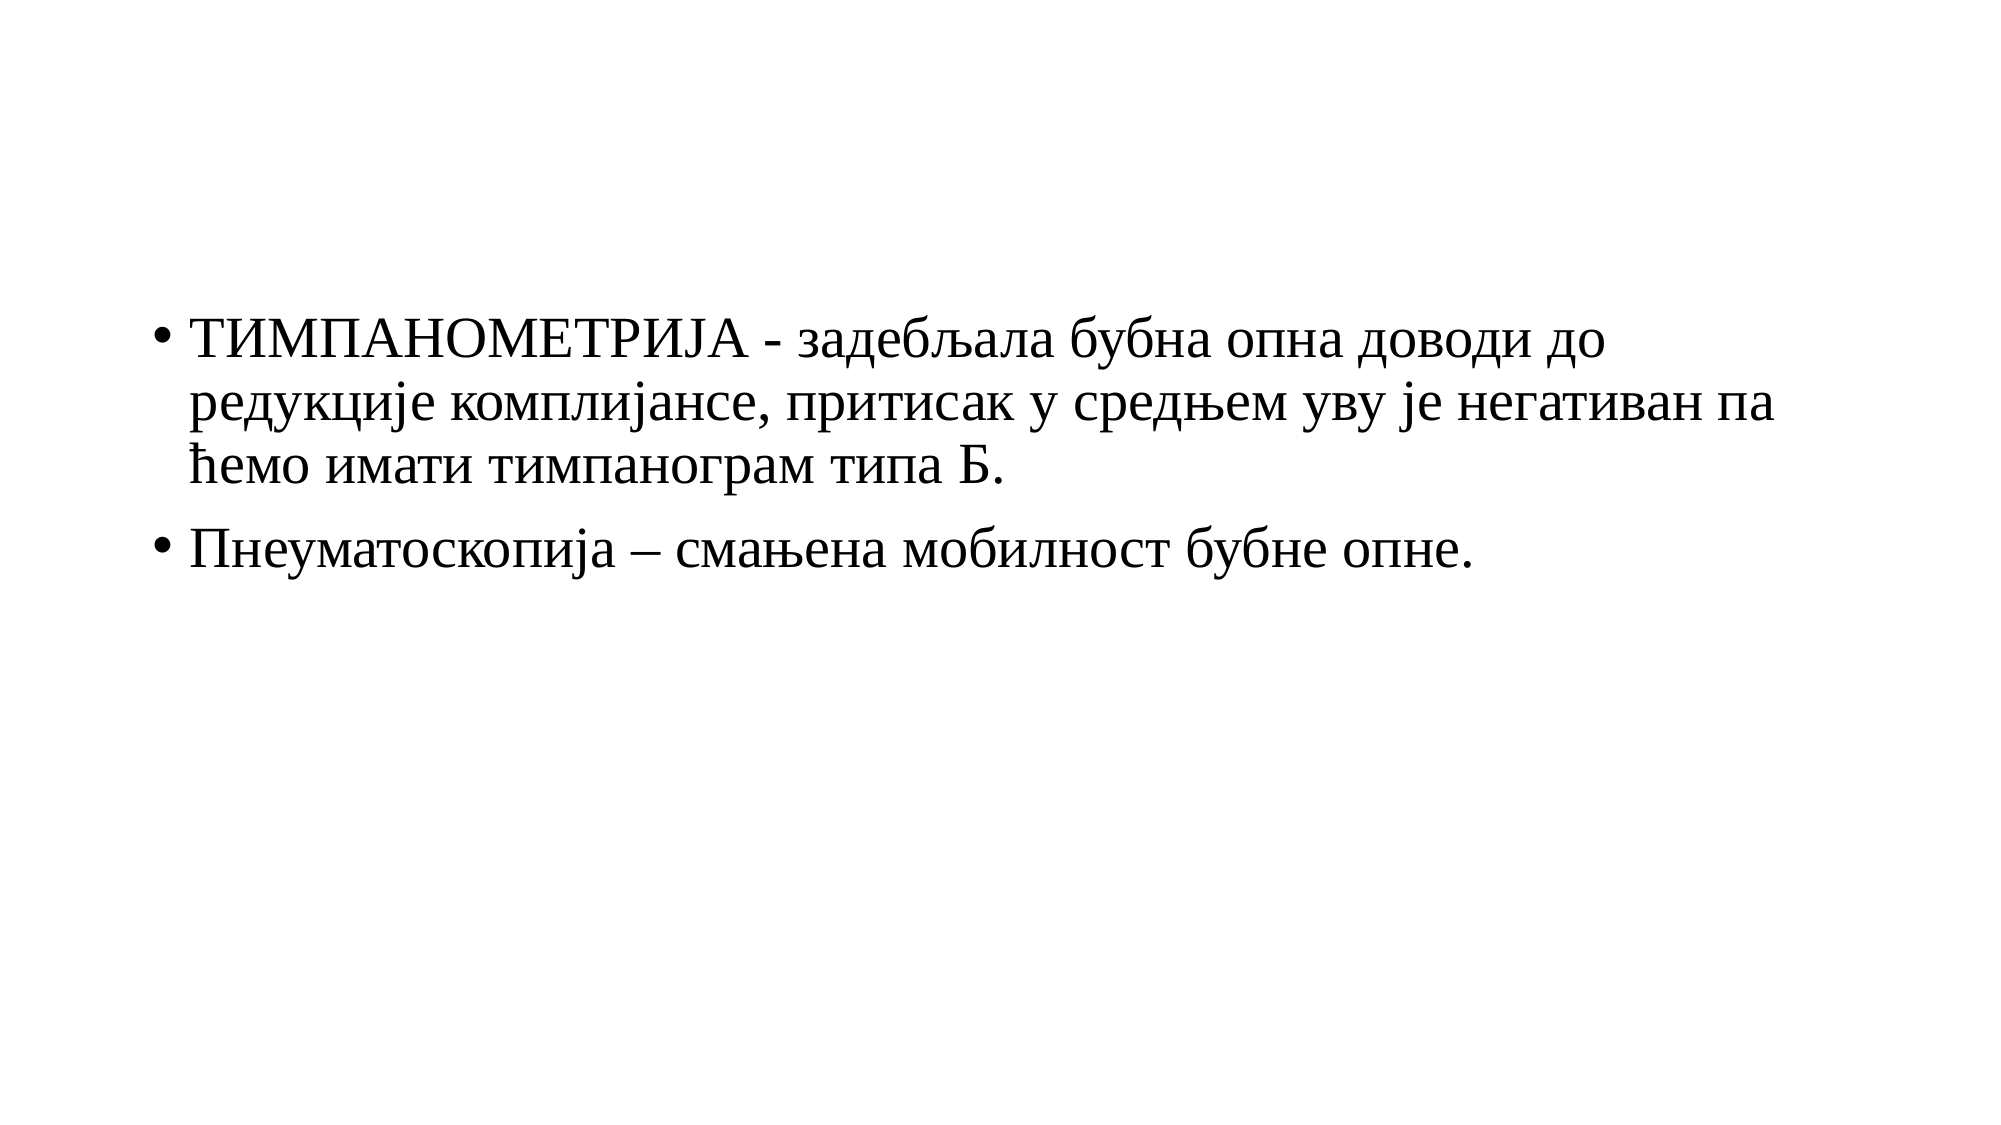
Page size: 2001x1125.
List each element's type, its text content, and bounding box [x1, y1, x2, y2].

list ТИМПАНОМЕТРИЈА - задебљала бубна опна доводи до редукције комплијансе, притисак у средњем уву је негативан па ћемо имати тимпанограм типа Б. Пнеуматоскопија – смањена мобилност бубне опне. [137, 299, 1863, 1014]
